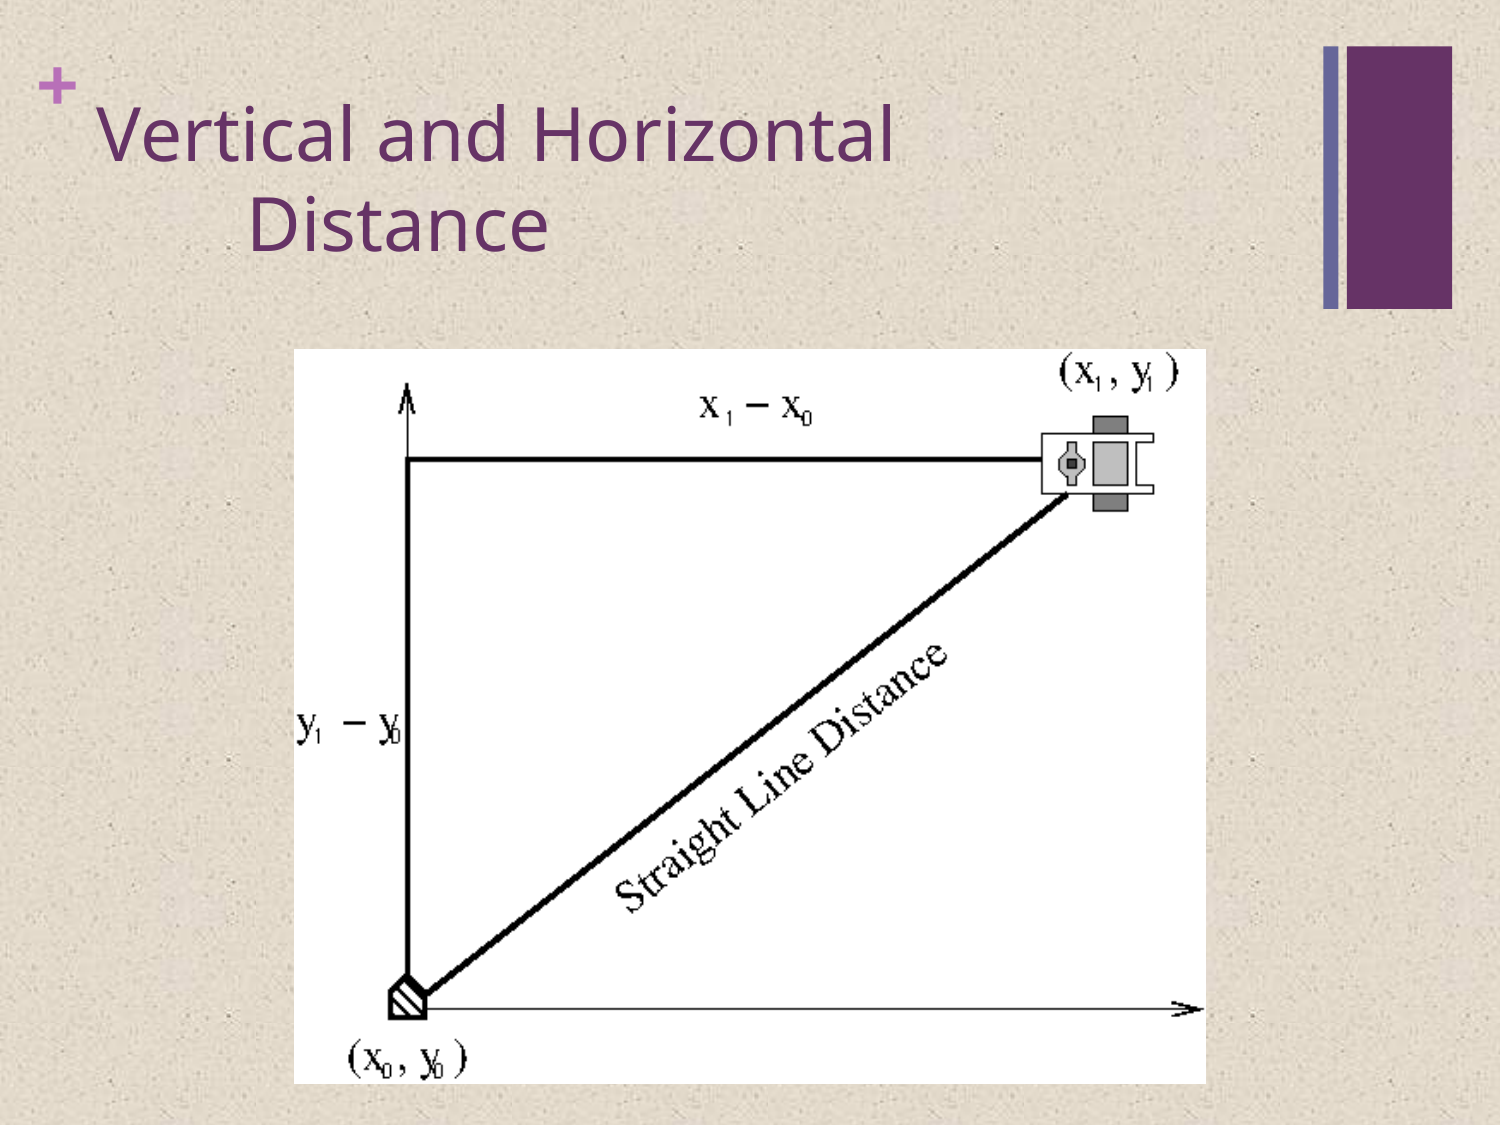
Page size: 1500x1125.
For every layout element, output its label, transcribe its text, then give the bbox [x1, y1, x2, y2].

picture [0, 0, 1500, 1125]
title Vertical and Horizontal Distance [81, 79, 1322, 263]
